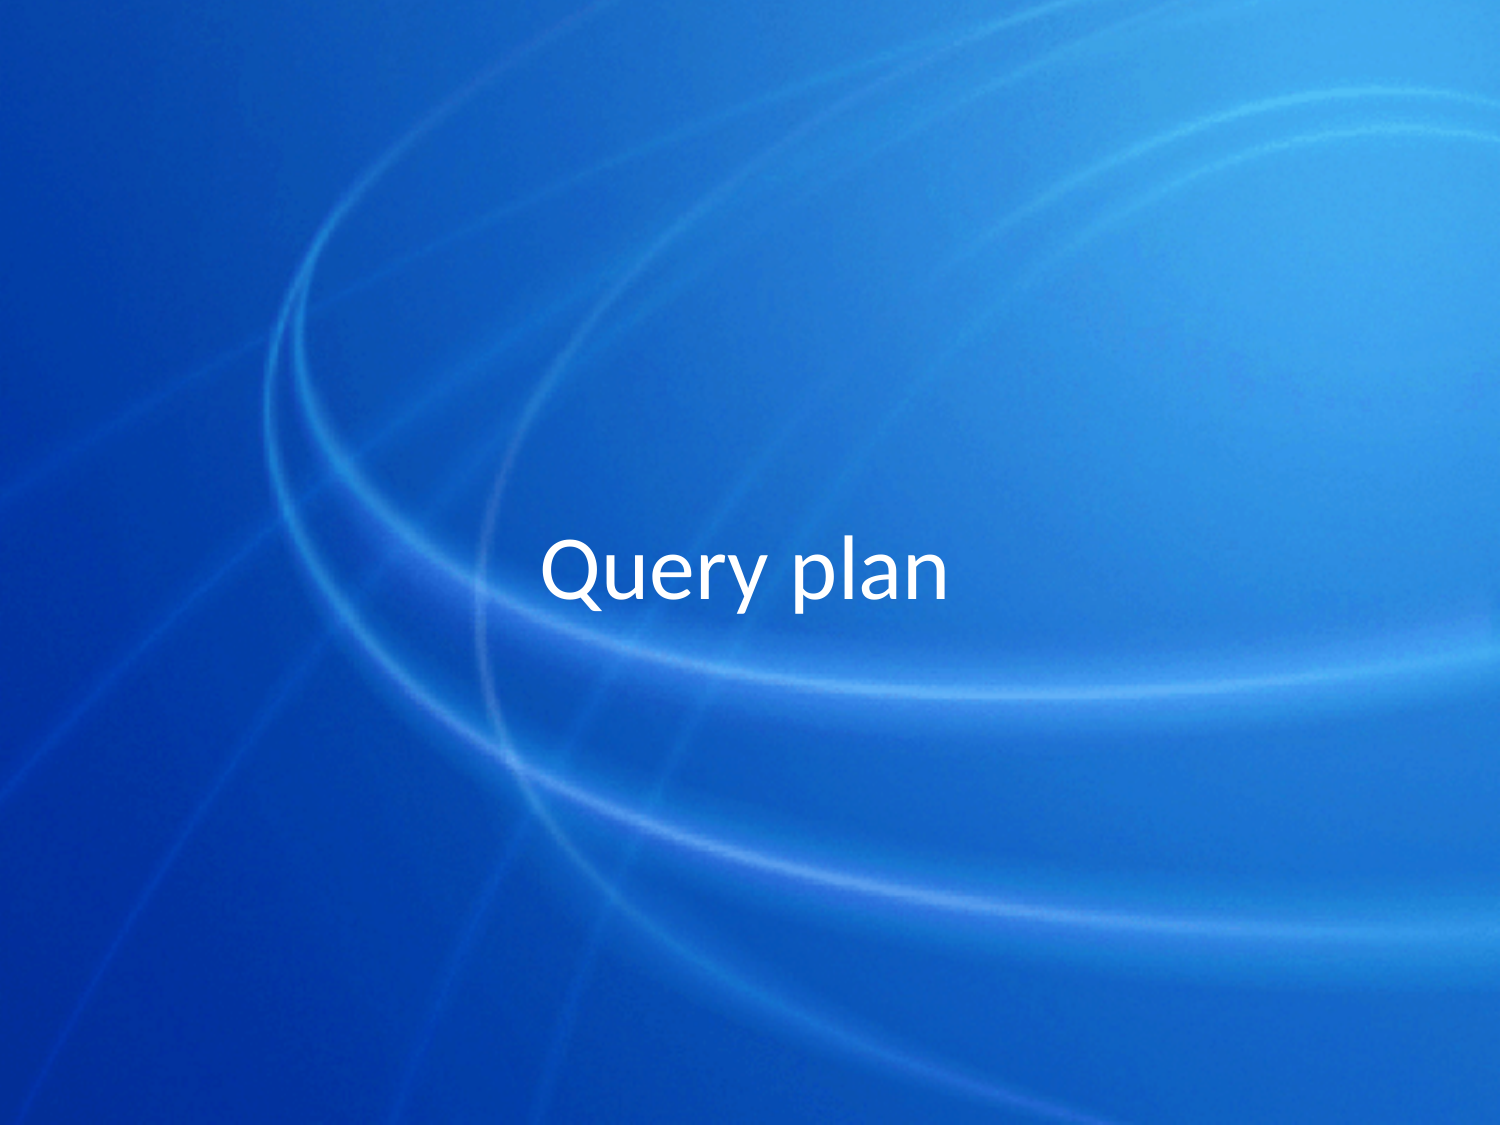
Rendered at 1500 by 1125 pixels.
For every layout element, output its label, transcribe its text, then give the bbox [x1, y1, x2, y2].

title Query plan [50, 487, 1442, 638]
picture [0, 0, 1500, 1125]
